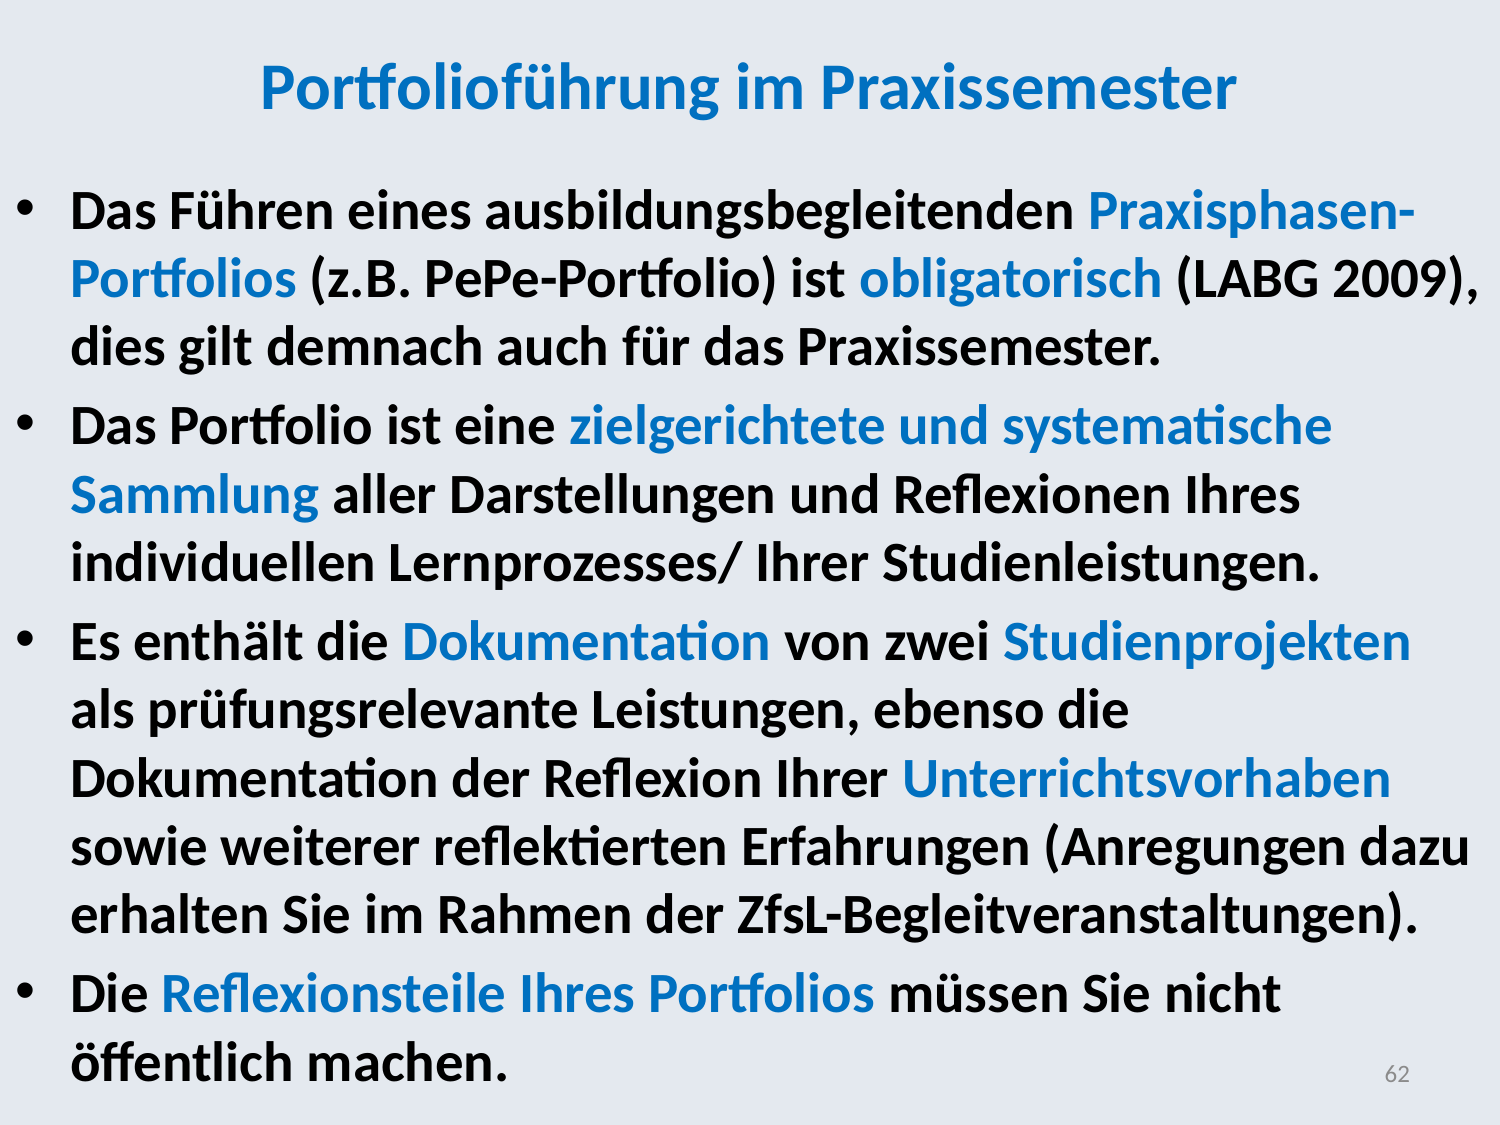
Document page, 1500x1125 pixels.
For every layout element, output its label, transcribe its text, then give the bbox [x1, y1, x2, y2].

title Portfolioführung im Praxissemester [0, 0, 1500, 164]
slide_number 62 [1074, 1042, 1425, 1103]
list Das Führen eines ausbildungsbegleitenden Praxisphasen-Portfolios (z.B. PePe-Portfolio) ist obligatorisch (LABG 2009), dies gilt demnach auch für das Praxissemester. Das Portfolio ist eine zielgerichtete und systematische Sammlung aller Darstellungen und Reflexionen Ihres individuellen Lernprozesses/ Ihrer Studienleistungen. Es enthält die Dokumentation von zwei Studienprojekten als prüfungsrelevante Leistungen, ebenso die Dokumentation der Reflexion Ihrer Unterrichtsvorhaben sowie weiterer reflektierten Erfahrungen (Anregungen dazu erhalten Sie im Rahmen der ZfsL-Begleitveranstaltungen). Die Reflexionsteile Ihres Portfolios müssen Sie nicht öffentlich machen. [0, 164, 1500, 1125]
